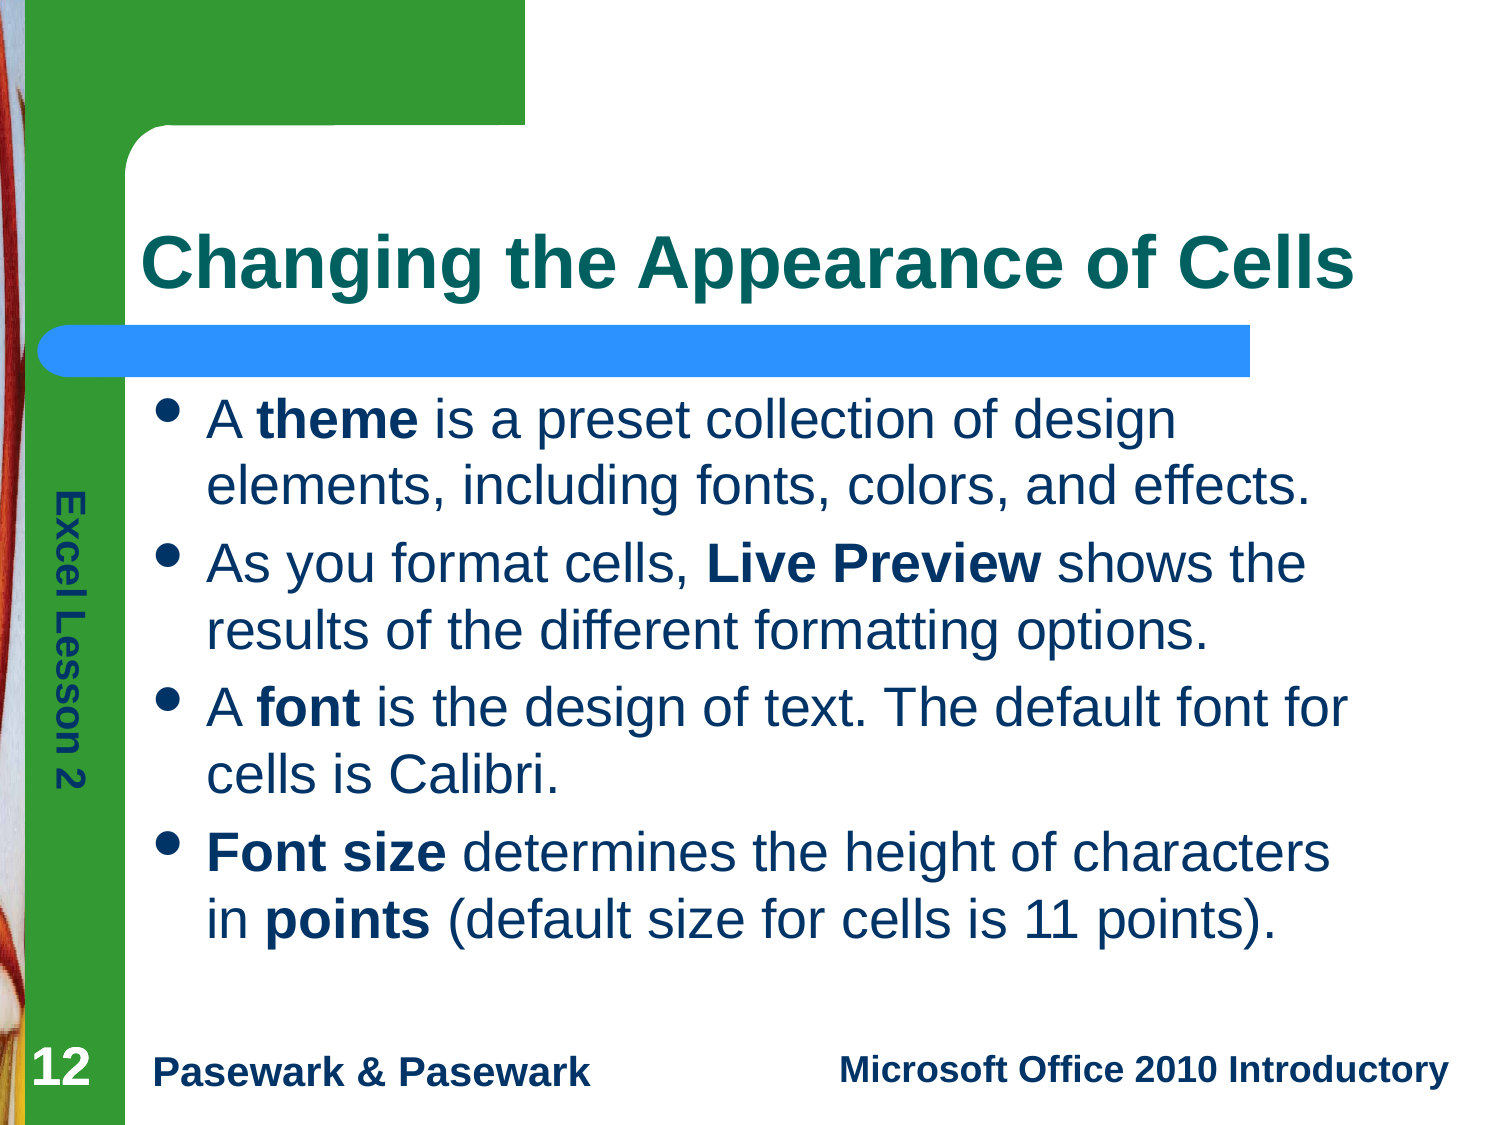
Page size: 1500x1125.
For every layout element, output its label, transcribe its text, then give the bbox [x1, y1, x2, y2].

list A theme is a preset collection of design elements, including fonts, colors, and effects. As you format cells, Live Preview shows the results of the different formatting options. A font is the design of text. The default font for cells is Calibri. Font size determines the height of characters in points (default size for cells is 11 points). [137, 374, 1400, 1076]
picture [0, 0, 25, 1125]
title Changing the Appearance of Cells [124, 124, 1426, 313]
text_box 12 [13, 1023, 111, 1105]
